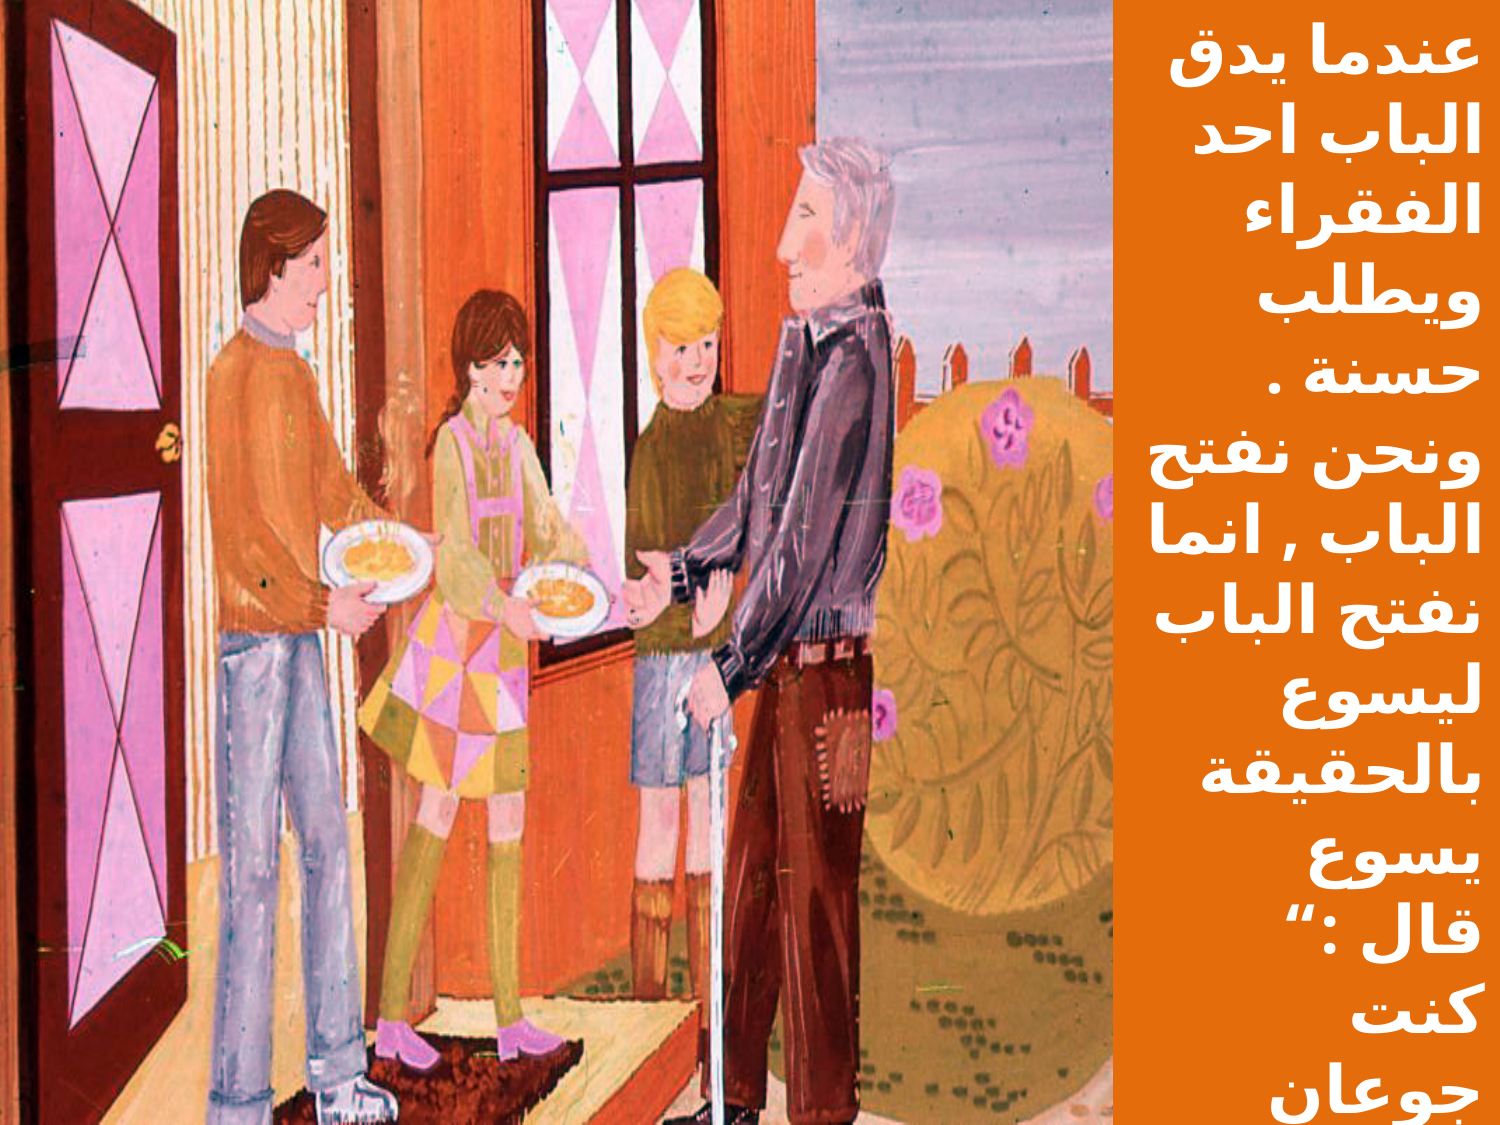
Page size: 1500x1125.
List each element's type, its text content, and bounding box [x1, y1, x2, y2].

picture [0, 0, 1114, 1125]
text_box عندما يدق الباب احد الفقراء ويطلب حسنة . ونحن نفتح الباب , انما نفتح الباب ليسوع بالحقيقة يسوع قال :“ كنت جوعان وأعطيتني شيئا لأكله ... لذلك فما تعملون لأحد الفقراْْْْ فبي تفعلون“ [1114, 0, 1500, 1125]
